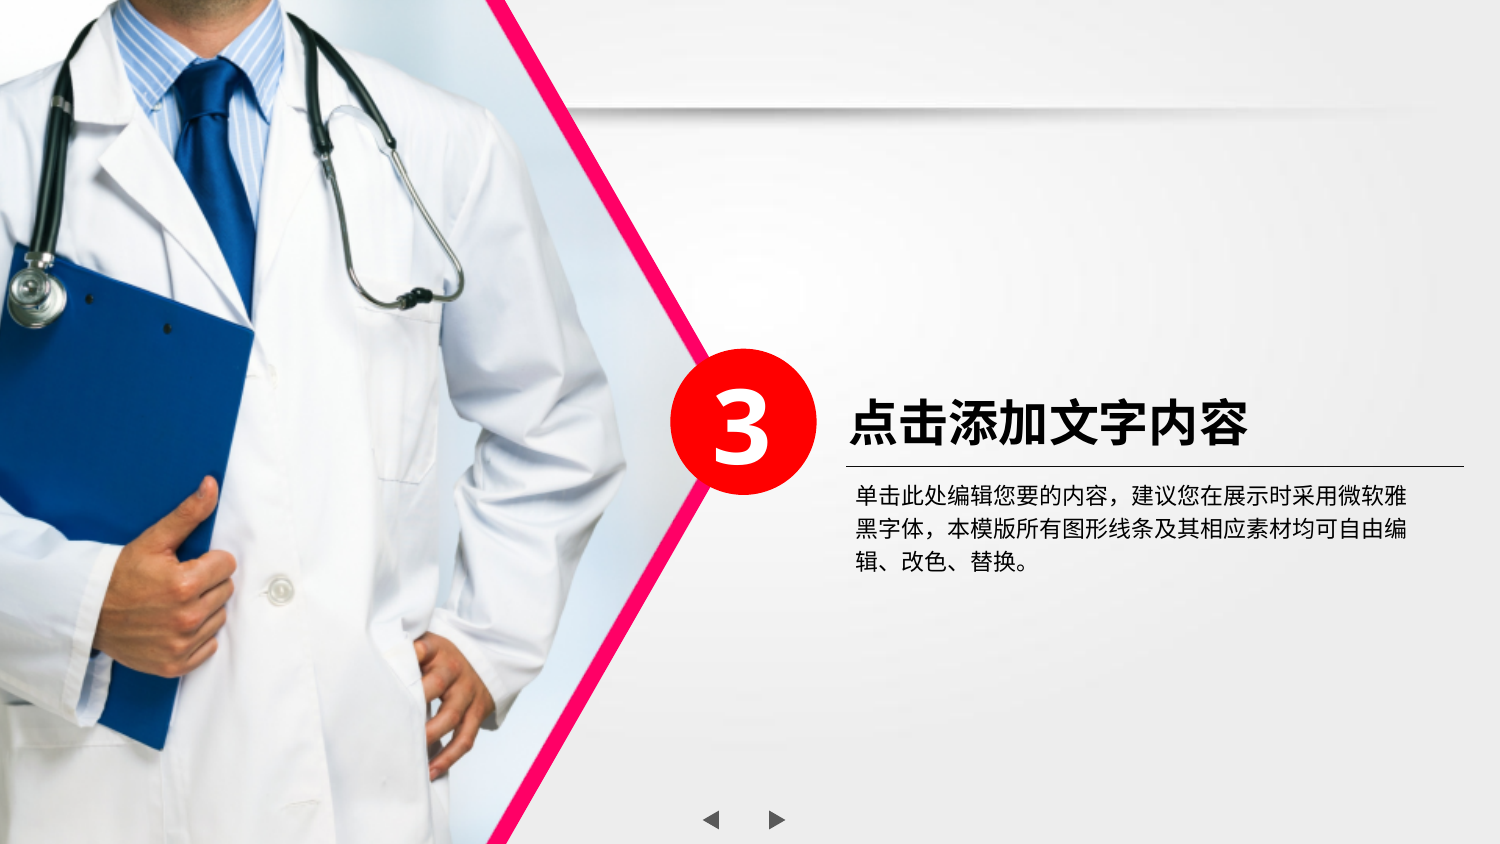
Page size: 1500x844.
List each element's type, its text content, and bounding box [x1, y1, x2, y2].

text_box [734, 348, 771, 354]
text_box 单击此处编辑您要的内容，建议您在展示时采用微软雅黑字体，本模版所有图形线条及其相应素材均可自由编辑、改色、替换。 [855, 475, 1429, 575]
text_box 点击添加文字内容 [837, 385, 1261, 457]
picture [0, 0, 1500, 844]
text_box [800, 375, 817, 469]
text_box 3 [734, 354, 800, 491]
text_box [734, 491, 768, 495]
